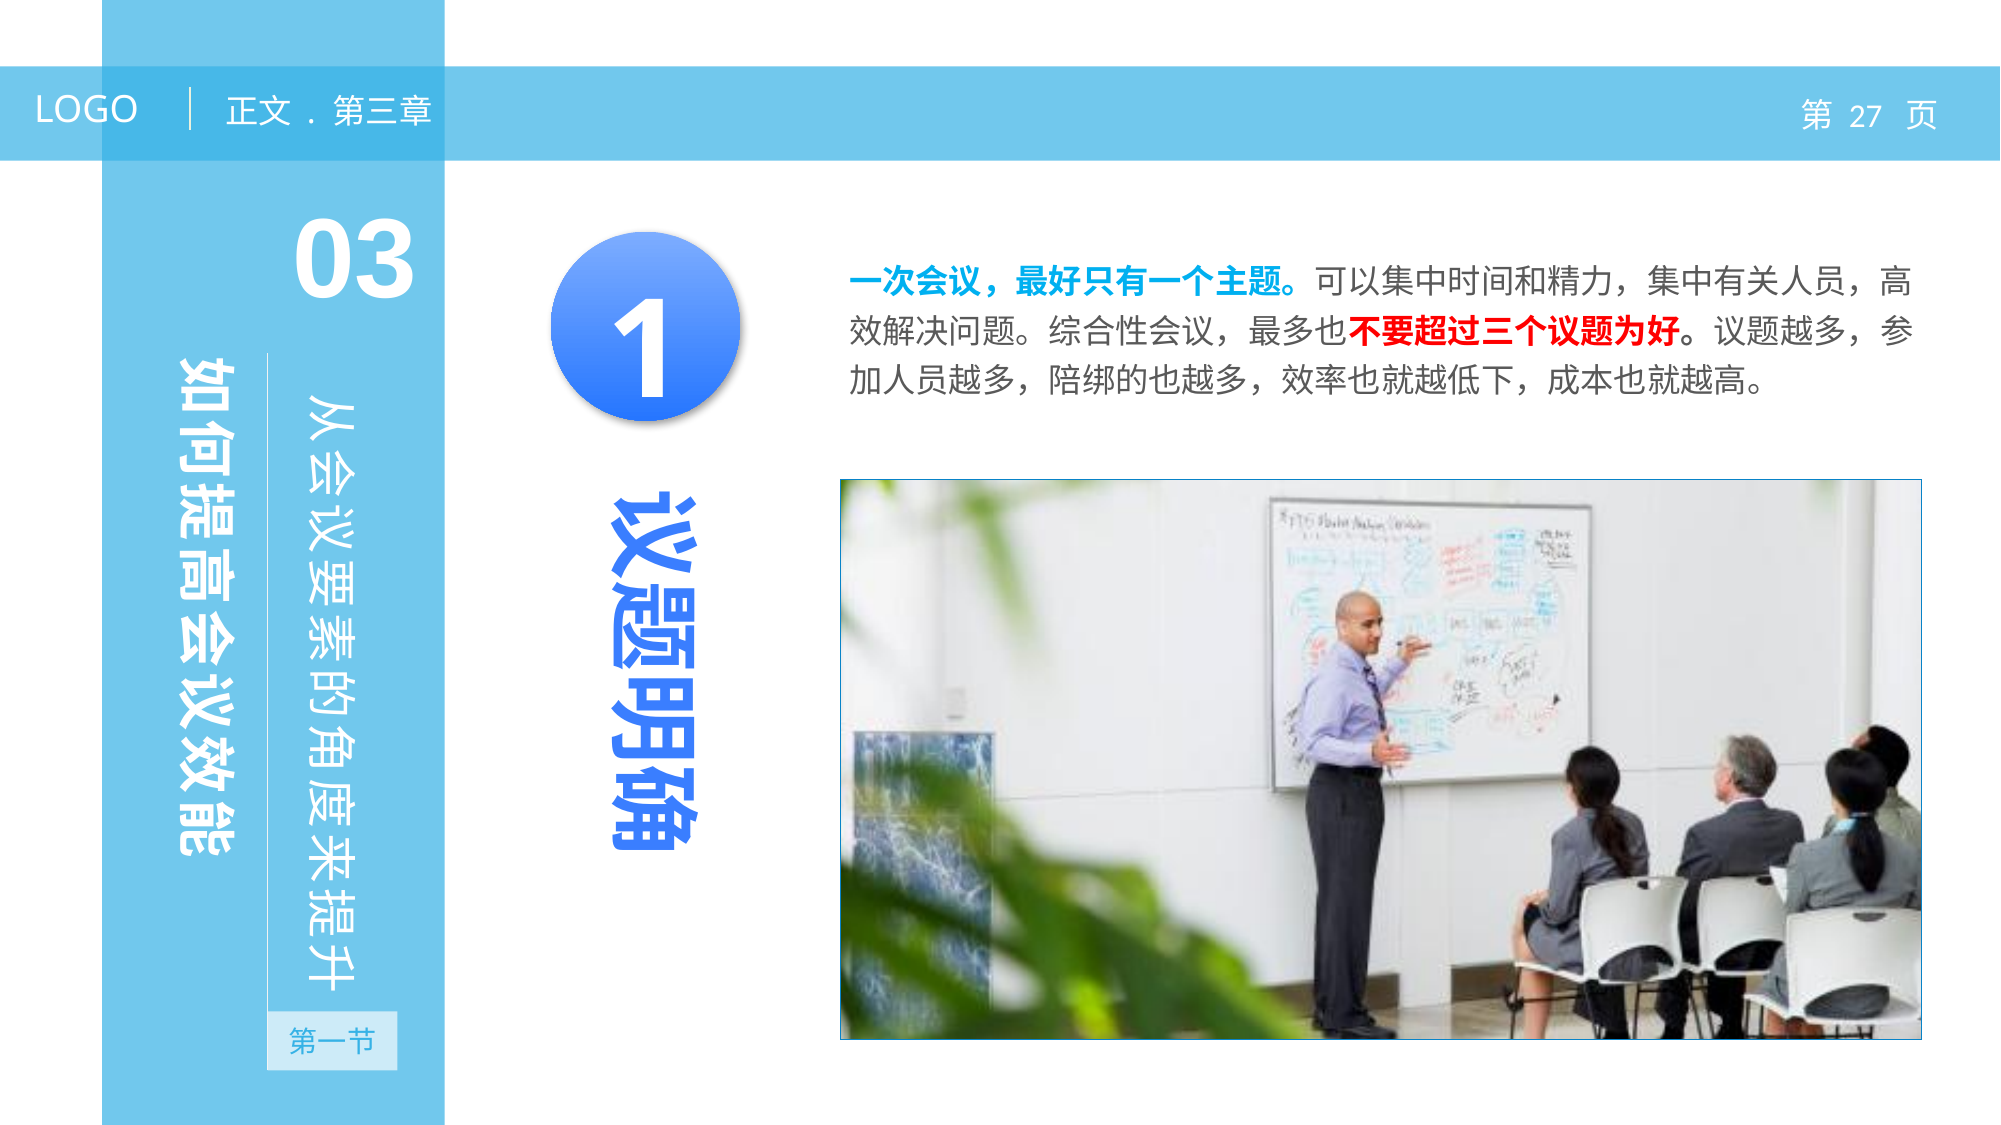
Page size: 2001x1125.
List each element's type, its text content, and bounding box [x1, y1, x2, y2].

text_box 议题明确 [578, 479, 713, 866]
text_box 一次会议，最好只有一个主题。可以集中时间和精力，集中有关人员，高效解决问题。综合性会议，最多也不要超过三个议题为好。议题越多，参加人员越多，陪绑的也越多，效率也就越低下，成本也就越高。 [834, 244, 1946, 407]
picture [840, 479, 1922, 1040]
text_box 1 [550, 231, 741, 421]
